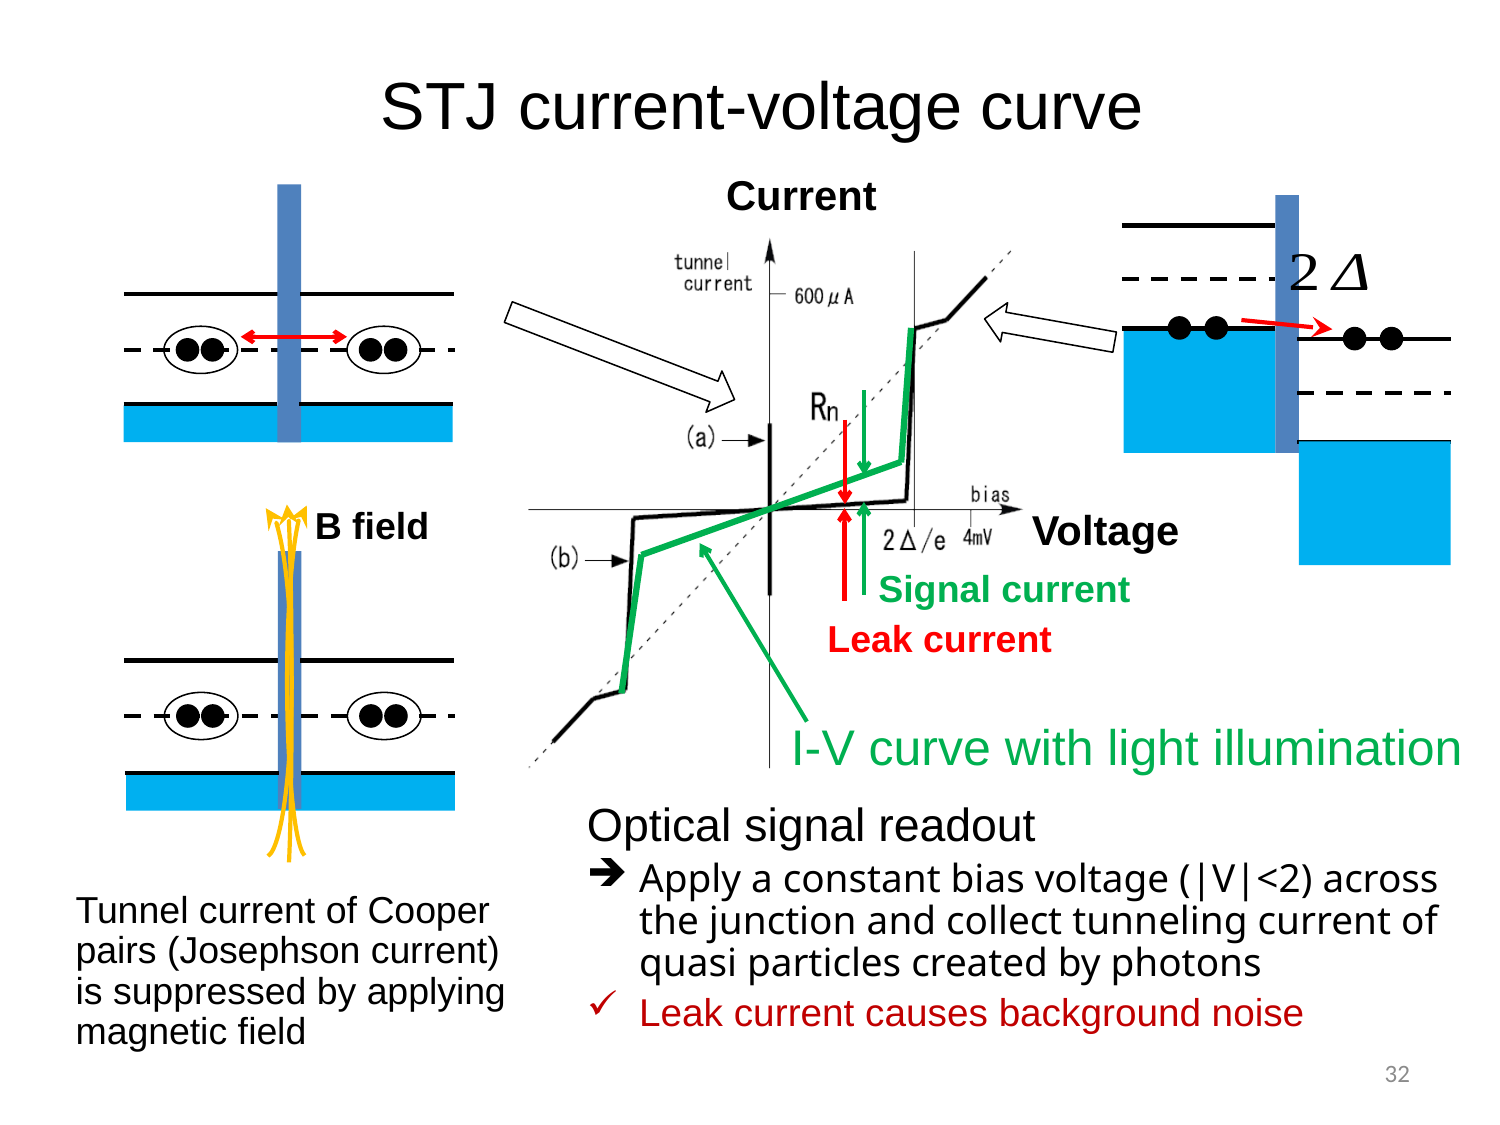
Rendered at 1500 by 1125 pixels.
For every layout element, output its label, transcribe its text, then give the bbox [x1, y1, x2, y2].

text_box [1241, 319, 1333, 330]
text_box [1275, 338, 1299, 453]
text_box [277, 344, 302, 443]
text_box [1342, 326, 1367, 338]
text_box Voltage [1082, 496, 1195, 562]
text_box Tunnel current of Cooper pairs (Josephson current) is suppressed by applying magnetic field [60, 883, 528, 1104]
text_box [1379, 326, 1404, 338]
text_box Current [711, 161, 893, 199]
text_box [122, 403, 455, 444]
text_box [1297, 439, 1453, 567]
text_box Signal current [1082, 558, 1146, 618]
title STJ current-voltage curve [87, 44, 1438, 163]
text_box I-V curve with light illumination [1082, 708, 1478, 784]
text_box [1204, 316, 1228, 326]
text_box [621, 327, 912, 694]
text_box [1122, 336, 1277, 455]
slide_number 32 [1074, 1042, 1425, 1103]
text_box [1167, 316, 1192, 326]
text_box [1082, 325, 1117, 353]
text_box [346, 325, 421, 374]
text_box [1275, 195, 1299, 318]
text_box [699, 542, 808, 722]
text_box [163, 325, 238, 374]
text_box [124, 493, 456, 883]
picture [474, 200, 1077, 794]
text_box [277, 184, 302, 335]
